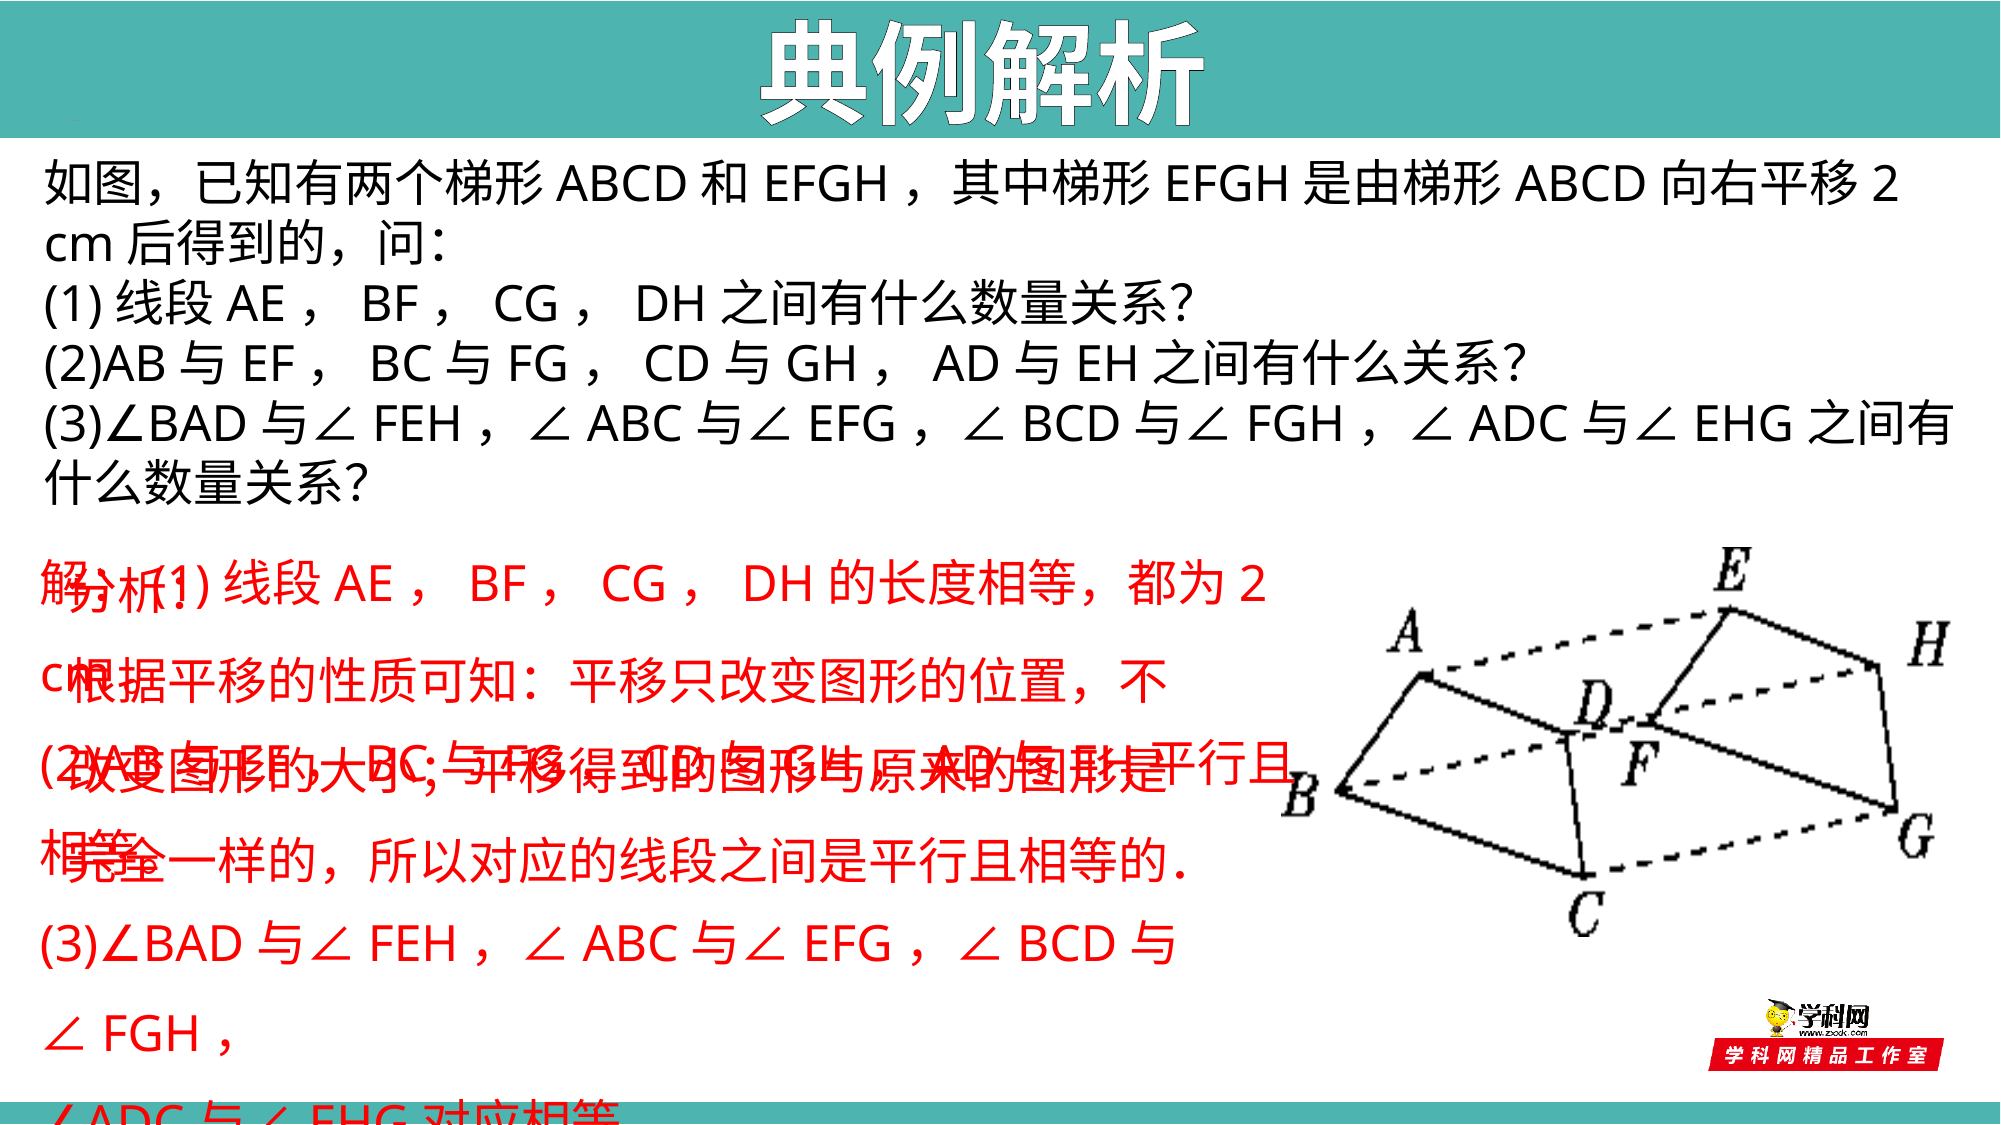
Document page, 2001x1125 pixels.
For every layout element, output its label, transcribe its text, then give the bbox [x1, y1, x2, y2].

text_box 典例解析 [742, 0, 1223, 146]
picture [0, 1, 2001, 1124]
text_box 如图，已知有两个梯形ABCD和EFGH，其中梯形EFGH是由梯形ABCD向右平移2 cm后得到的，问： (1)线段AE，BF，CG，DH之间有什么数量关系？ (2)AB与EF，BC与FG，CD与GH，AD与EH之间有什么关系？ (3)∠BAD与∠FEH，∠ABC与∠EFG，∠BCD与∠FGH，∠ADC与∠EHG之间有什么数量关系？ [29, 143, 1984, 519]
text_box 解：(1)线段AE，BF，CG，DH的长度相等，都为2 cm。 (2)AB与EF，BC与FG，CD与GH，AD与EH平行且相等。 (3)∠BAD与∠FEH，∠ABC与∠EFG，∠BCD与 ∠FGH， ∠ADC与∠EHG对应相等。 [24, 514, 1321, 978]
